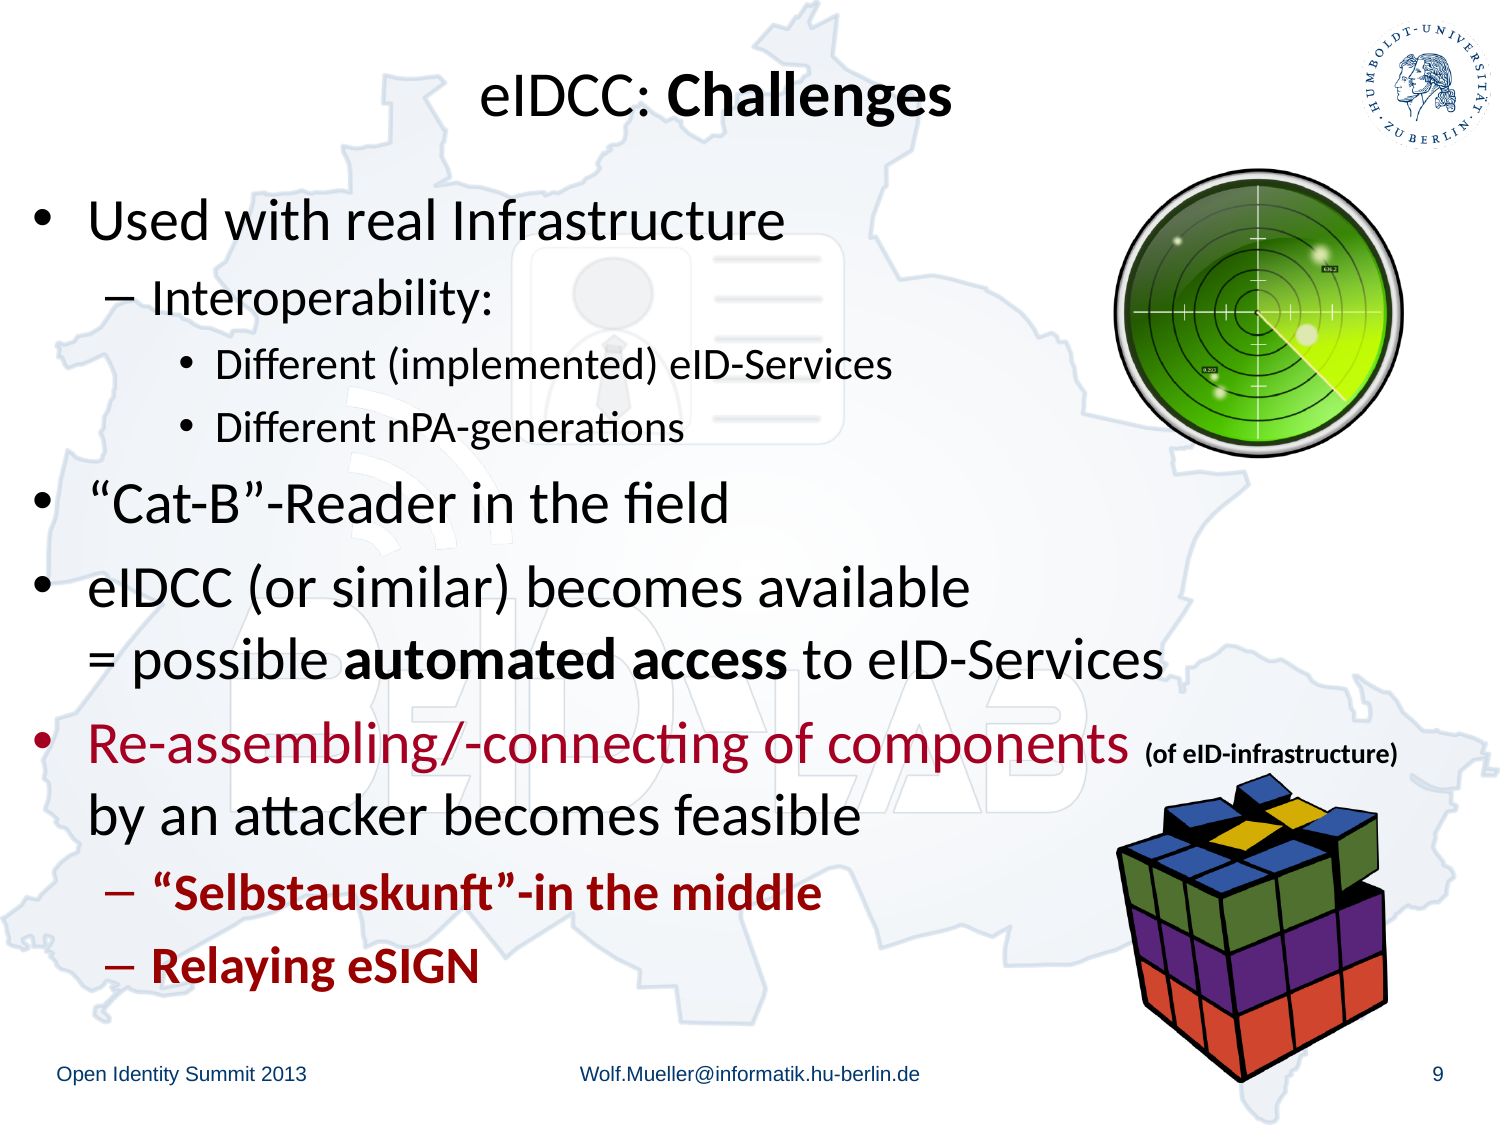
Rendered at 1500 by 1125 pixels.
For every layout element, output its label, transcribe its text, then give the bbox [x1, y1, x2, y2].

footer Wolf.Mueller@informatik.hu-berlin.de [512, 1042, 988, 1103]
picture [0, 0, 1500, 1125]
slide_number Open Identity Summit 2013 [41, 1042, 425, 1103]
list Used with real Infrastructure Interoperability: Different (implemented) eID-Services Different nPA-generations “Cat-B”-Reader in the field eIDCC (or similar) becomes available = possible automated access to eID-Services Re-assembling/-connecting of components (of eID-infrastructure) by an attacker becomes feasible “Selbstauskunft”-in the middle Relaying eSIGN [17, 172, 1483, 1005]
slide_number 9 [1074, 1042, 1459, 1103]
title eIDCC: Challenges [41, 45, 1392, 138]
